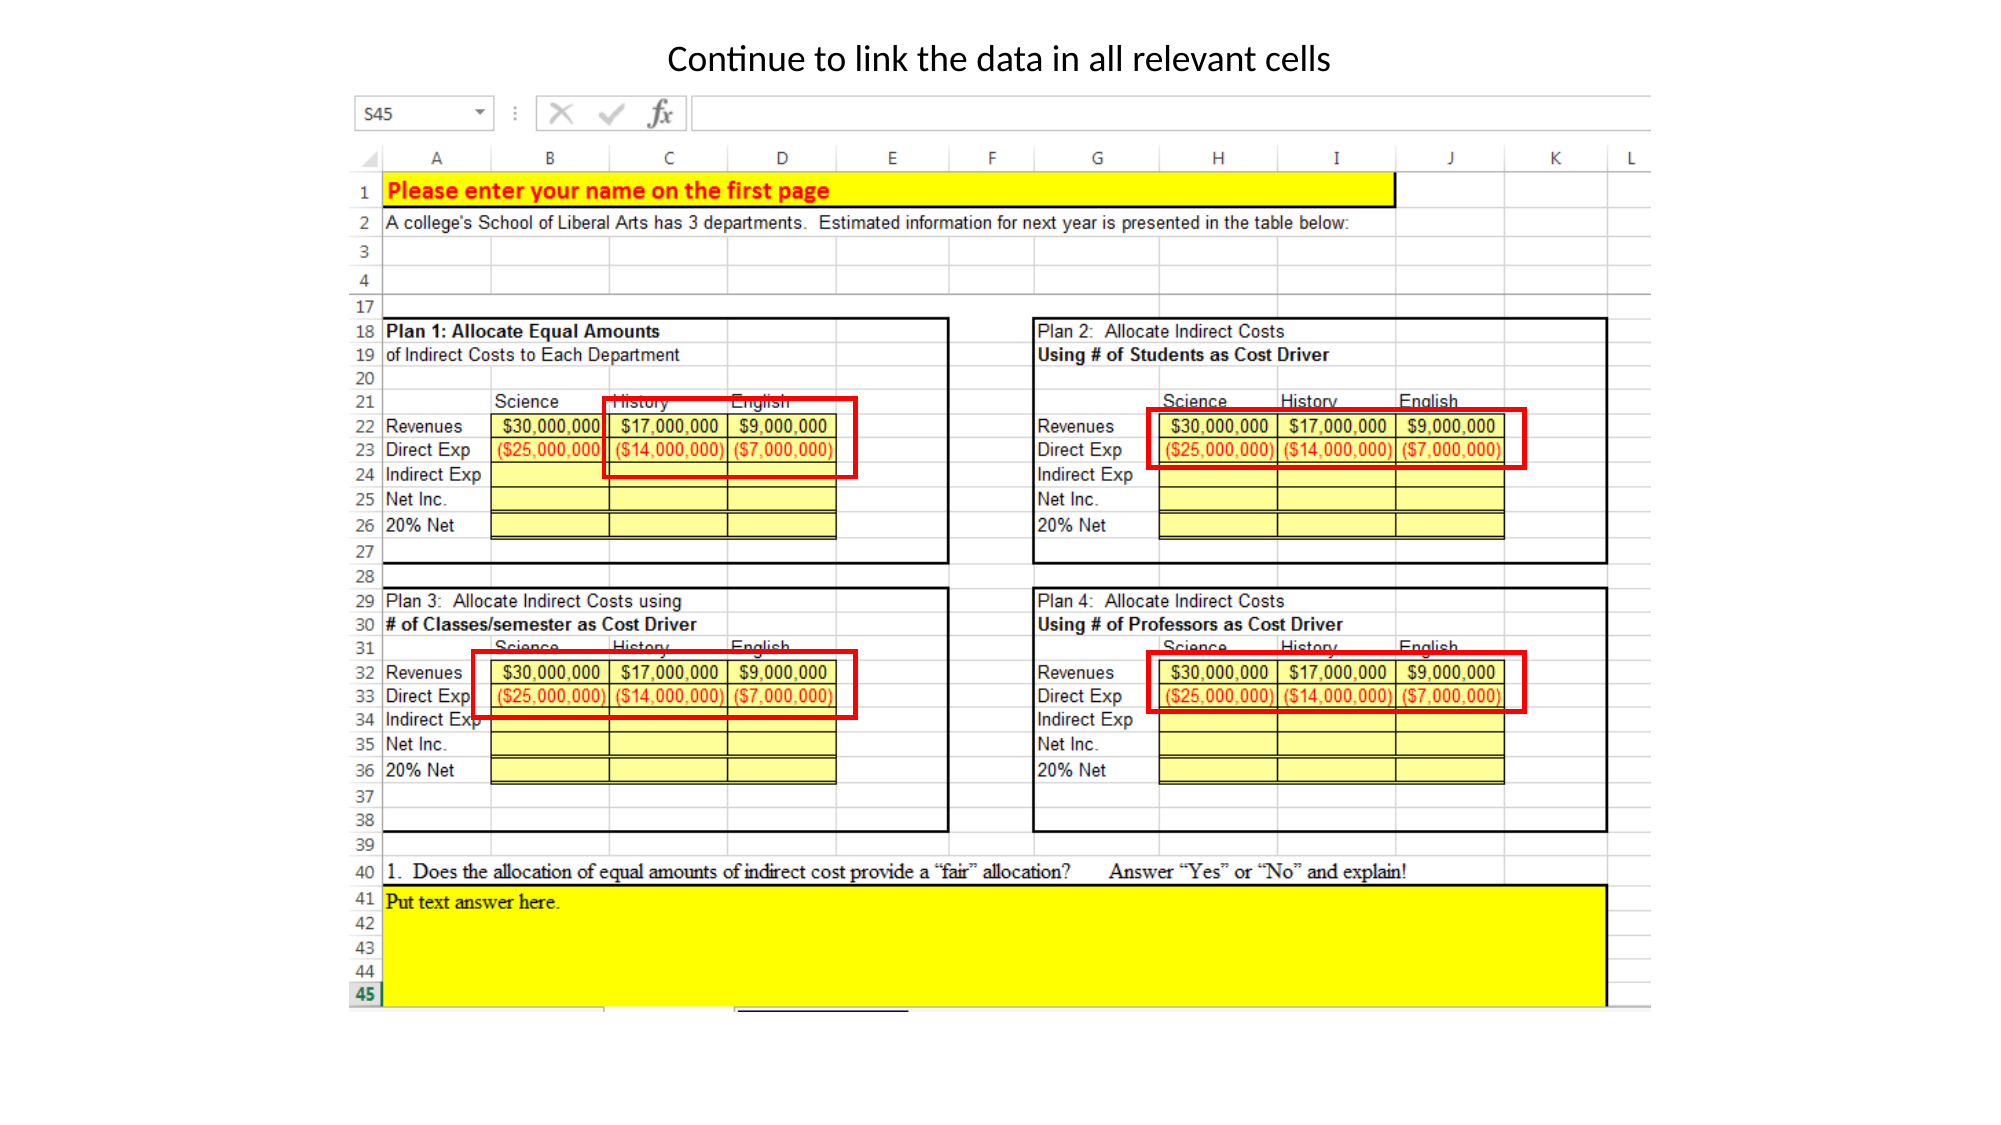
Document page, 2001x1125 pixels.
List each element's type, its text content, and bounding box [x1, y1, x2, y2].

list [349, 86, 1651, 1012]
text_box Continue to link the data in all relevant cells [652, 26, 1347, 86]
